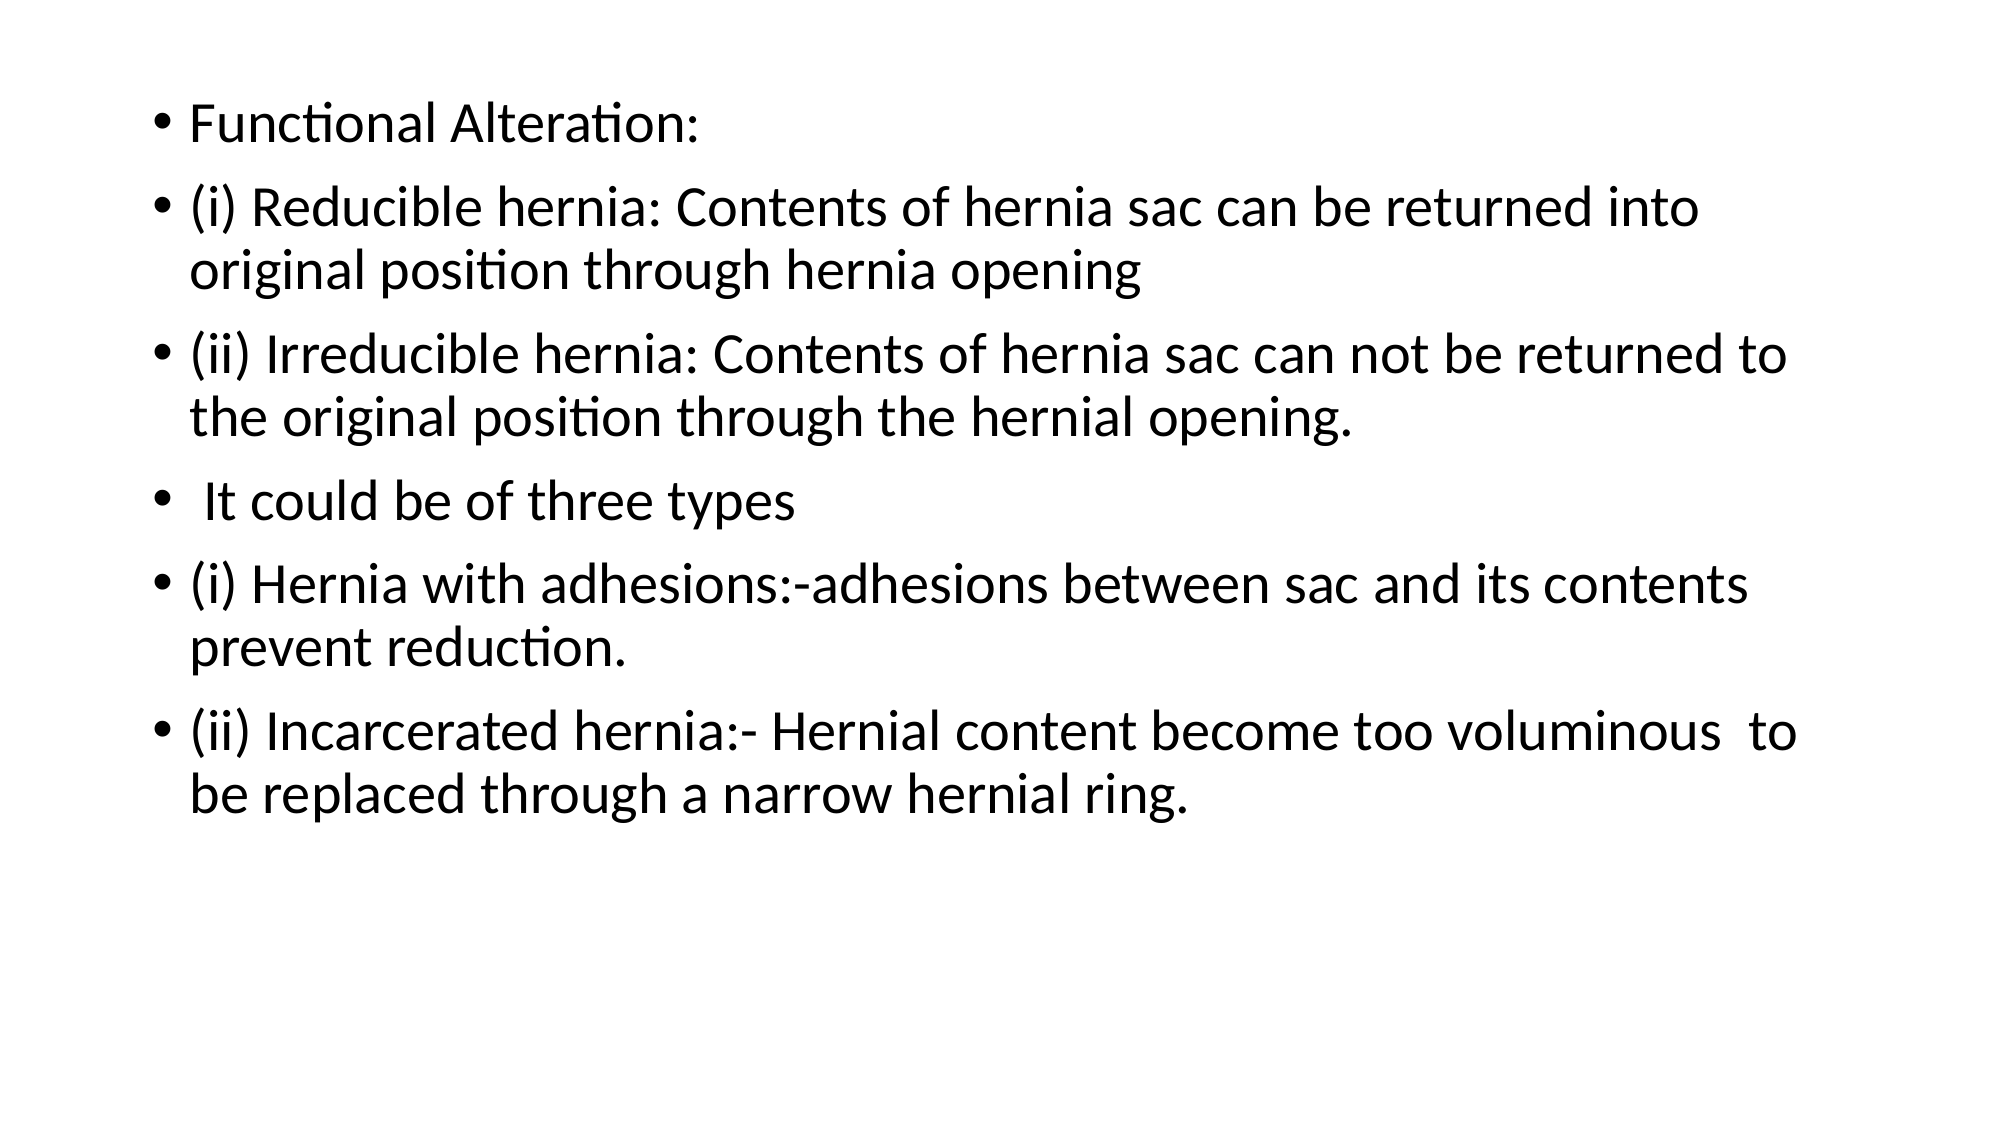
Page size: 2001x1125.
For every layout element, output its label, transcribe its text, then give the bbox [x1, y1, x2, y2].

list Functional Alteration: (i) Reducible hernia: Contents of hernia sac can be returned into original position through hernia opening (ii) Irreducible hernia: Contents of hernia sac can not be returned to the original position through the hernial opening. It could be of three types (i) Hernia with adhesions:-adhesions between sac and its contents prevent reduction. (ii) Incarcerated hernia:- Hernial content become too voluminous to be replaced through a narrow hernial ring. [137, 85, 1863, 1014]
